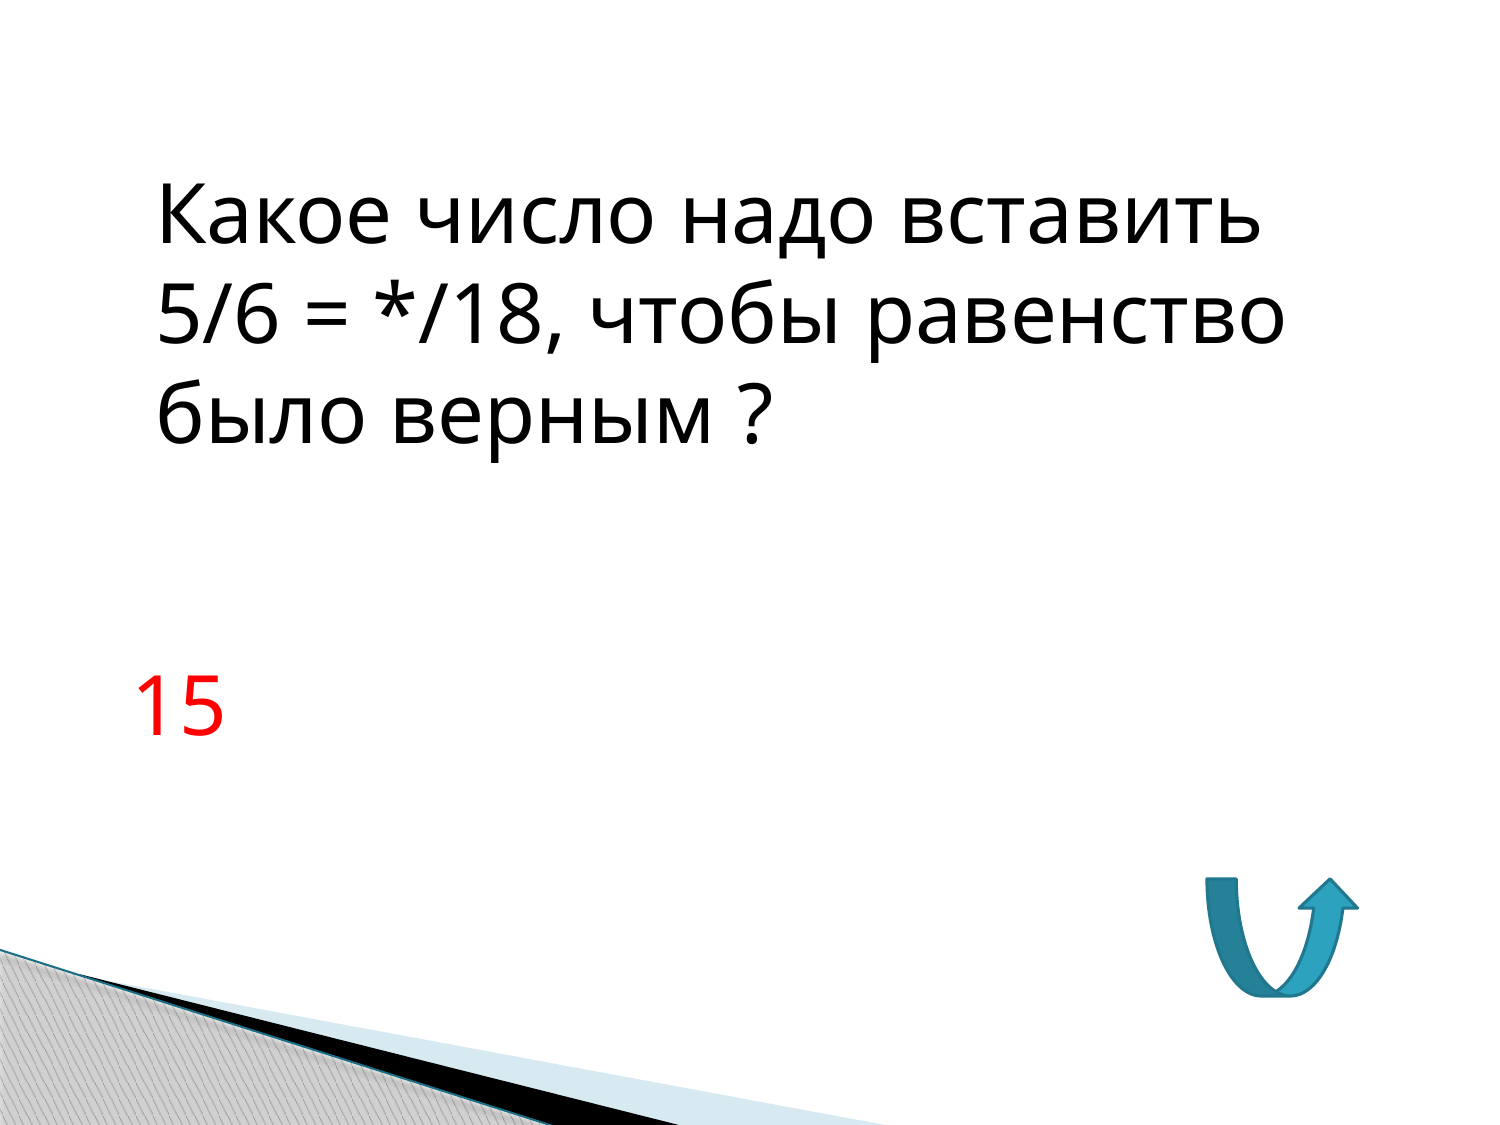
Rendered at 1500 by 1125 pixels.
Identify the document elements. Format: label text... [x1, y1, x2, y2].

text_box Какое число надо вставить 5/6 = */18, чтобы равенство было верным ? [140, 152, 1313, 468]
text_box [1205, 877, 1359, 998]
text_box 15 [117, 644, 293, 760]
